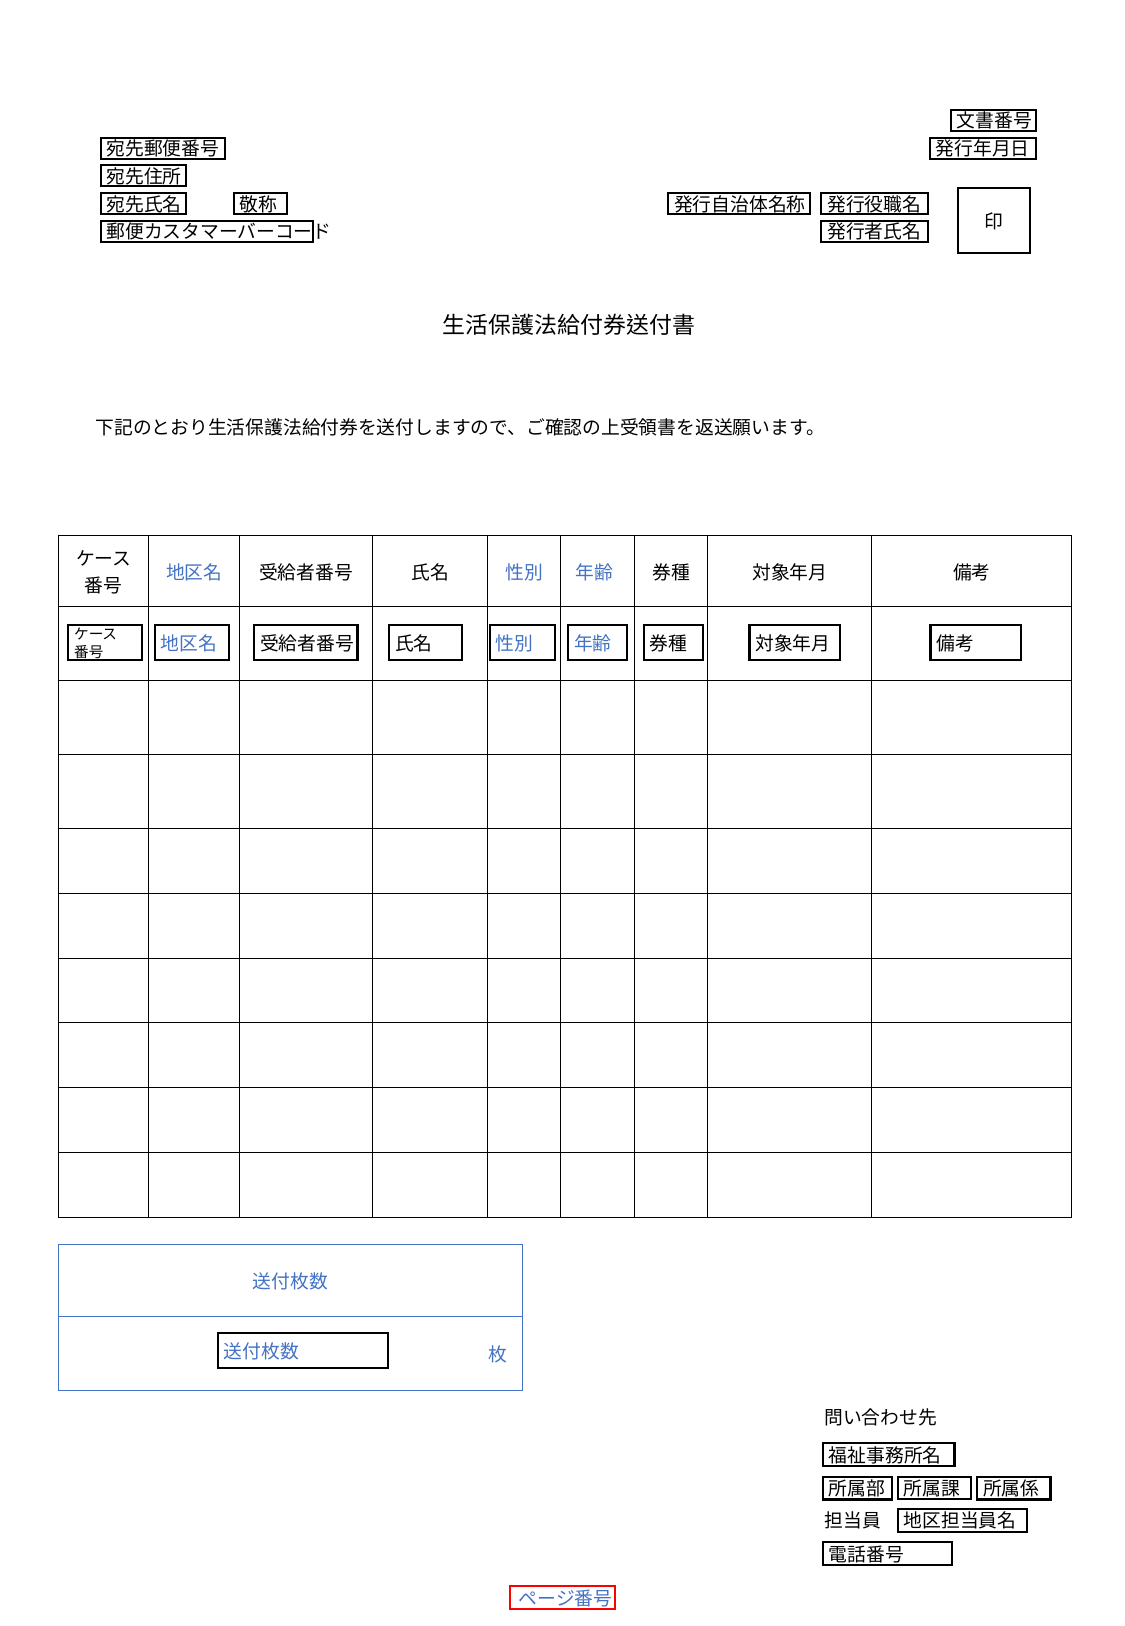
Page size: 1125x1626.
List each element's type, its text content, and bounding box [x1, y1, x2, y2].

table_header ケース番号 [59, 536, 148, 606]
table_cell [488, 1153, 560, 1217]
table_cell [708, 1088, 871, 1152]
table_cell [872, 829, 1071, 893]
table_cell [488, 607, 560, 680]
text_box 備考 [929, 624, 1022, 661]
table_cell [240, 681, 372, 754]
table_header 送付枚数 [59, 1245, 522, 1316]
table_cell [240, 829, 372, 893]
table_cell [149, 681, 239, 754]
table_cell [373, 894, 487, 958]
table_header 券種 [635, 536, 707, 606]
table_cell [561, 607, 634, 680]
table_cell [635, 755, 707, 828]
table_cell [872, 681, 1071, 754]
table_cell [872, 1023, 1071, 1087]
table_cell [240, 1088, 372, 1152]
table_cell [872, 1088, 1071, 1152]
table_cell [149, 959, 239, 1022]
table_cell [488, 829, 560, 893]
table_header 対象年月 [708, 536, 871, 606]
table_cell [373, 607, 487, 680]
table_cell [59, 607, 148, 680]
table_cell [59, 681, 148, 754]
table_cell [708, 829, 871, 893]
text_box 対象年月 [748, 624, 841, 661]
table_cell [149, 829, 239, 893]
text_box 生活保護法給付券送付書 [96, 302, 1042, 346]
table_cell 枚 [59, 1317, 522, 1390]
text_box 送付枚数 [217, 1332, 389, 1369]
table_cell [373, 1088, 487, 1152]
table_cell [561, 894, 634, 958]
table_cell [635, 607, 707, 680]
table_cell [635, 1088, 707, 1152]
text_box 下記のとおり生活保護法給付券を送付しますので、ご確認の上受領書を返送願います。 [89, 415, 1037, 438]
table_cell [561, 755, 634, 828]
table_cell [488, 755, 560, 828]
table_header 地区名 [149, 536, 239, 606]
table_cell [561, 1153, 634, 1217]
table_cell [561, 959, 634, 1022]
text_box 年齢 [567, 624, 628, 661]
table_cell [708, 1153, 871, 1217]
text_box 宛先氏名 [100, 192, 187, 215]
table_cell [635, 681, 707, 754]
text_box 宛先郵便番号 [100, 137, 226, 160]
table_header 性別 [488, 536, 560, 606]
text_box 発行役職名 [820, 192, 929, 215]
table_cell [373, 681, 487, 754]
table_cell [149, 894, 239, 958]
text_box 郵便カスタマーバーコード [100, 220, 314, 243]
table_cell [488, 1088, 560, 1152]
table_cell [561, 1088, 634, 1152]
text_box 券種 [643, 624, 704, 661]
text_box 発行自治体名称 [667, 192, 811, 215]
table_cell [708, 681, 871, 754]
table_cell [373, 829, 487, 893]
table_cell [488, 1023, 560, 1087]
table_cell [149, 1088, 239, 1152]
table_cell [708, 894, 871, 958]
text_box 受給者番号 [253, 624, 359, 661]
table_cell [872, 1153, 1071, 1217]
text_box 性別 [489, 624, 556, 661]
table_cell [240, 894, 372, 958]
table_cell [373, 1023, 487, 1087]
table_cell [240, 607, 372, 680]
table_cell [872, 894, 1071, 958]
table_cell [59, 959, 148, 1022]
text_box ページ番号 [509, 1585, 616, 1610]
table_cell [561, 681, 634, 754]
table_cell [872, 755, 1071, 828]
table_cell [488, 959, 560, 1022]
text_box 宛先住所 [100, 164, 187, 187]
table_header 氏名 [373, 536, 487, 606]
table_cell [240, 959, 372, 1022]
table_cell [872, 959, 1071, 1022]
table_cell [240, 1153, 372, 1217]
table_cell [635, 959, 707, 1022]
table_cell [59, 1023, 148, 1087]
text_box 印 [957, 187, 1031, 254]
table_cell [635, 829, 707, 893]
table_cell [149, 1153, 239, 1217]
table_cell [149, 1023, 239, 1087]
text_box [929, 109, 1037, 159]
table_cell [240, 755, 372, 828]
table_cell [708, 755, 871, 828]
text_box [809, 1398, 1051, 1566]
table_header 年齢 [561, 536, 634, 606]
text_box 発行者氏名 [820, 220, 929, 243]
table_cell [561, 1023, 634, 1087]
text_box 敬称 [233, 192, 288, 215]
table_cell [59, 1088, 148, 1152]
table_cell [59, 894, 148, 958]
table_cell [59, 1153, 148, 1217]
table_cell [373, 755, 487, 828]
table_cell [635, 894, 707, 958]
table_cell [708, 607, 871, 680]
table_cell [59, 755, 148, 828]
text_box 氏名 [388, 624, 463, 661]
table_header 受給者番号 [240, 536, 372, 606]
text_box ケース 番号 [67, 624, 143, 661]
table_cell [635, 1023, 707, 1087]
table_cell [561, 829, 634, 893]
table_cell [373, 959, 487, 1022]
table_cell [708, 1023, 871, 1087]
text_box 地区名 [154, 624, 230, 661]
table_cell [240, 1023, 372, 1087]
table_cell [872, 607, 1071, 680]
table_cell [488, 894, 560, 958]
table_cell [708, 959, 871, 1022]
table_header 備考 [872, 536, 1071, 606]
table_cell [59, 829, 148, 893]
table_cell [488, 681, 560, 754]
table_cell [373, 1153, 487, 1217]
table_cell [635, 1153, 707, 1217]
table_cell [149, 607, 239, 680]
table_cell [149, 755, 239, 828]
